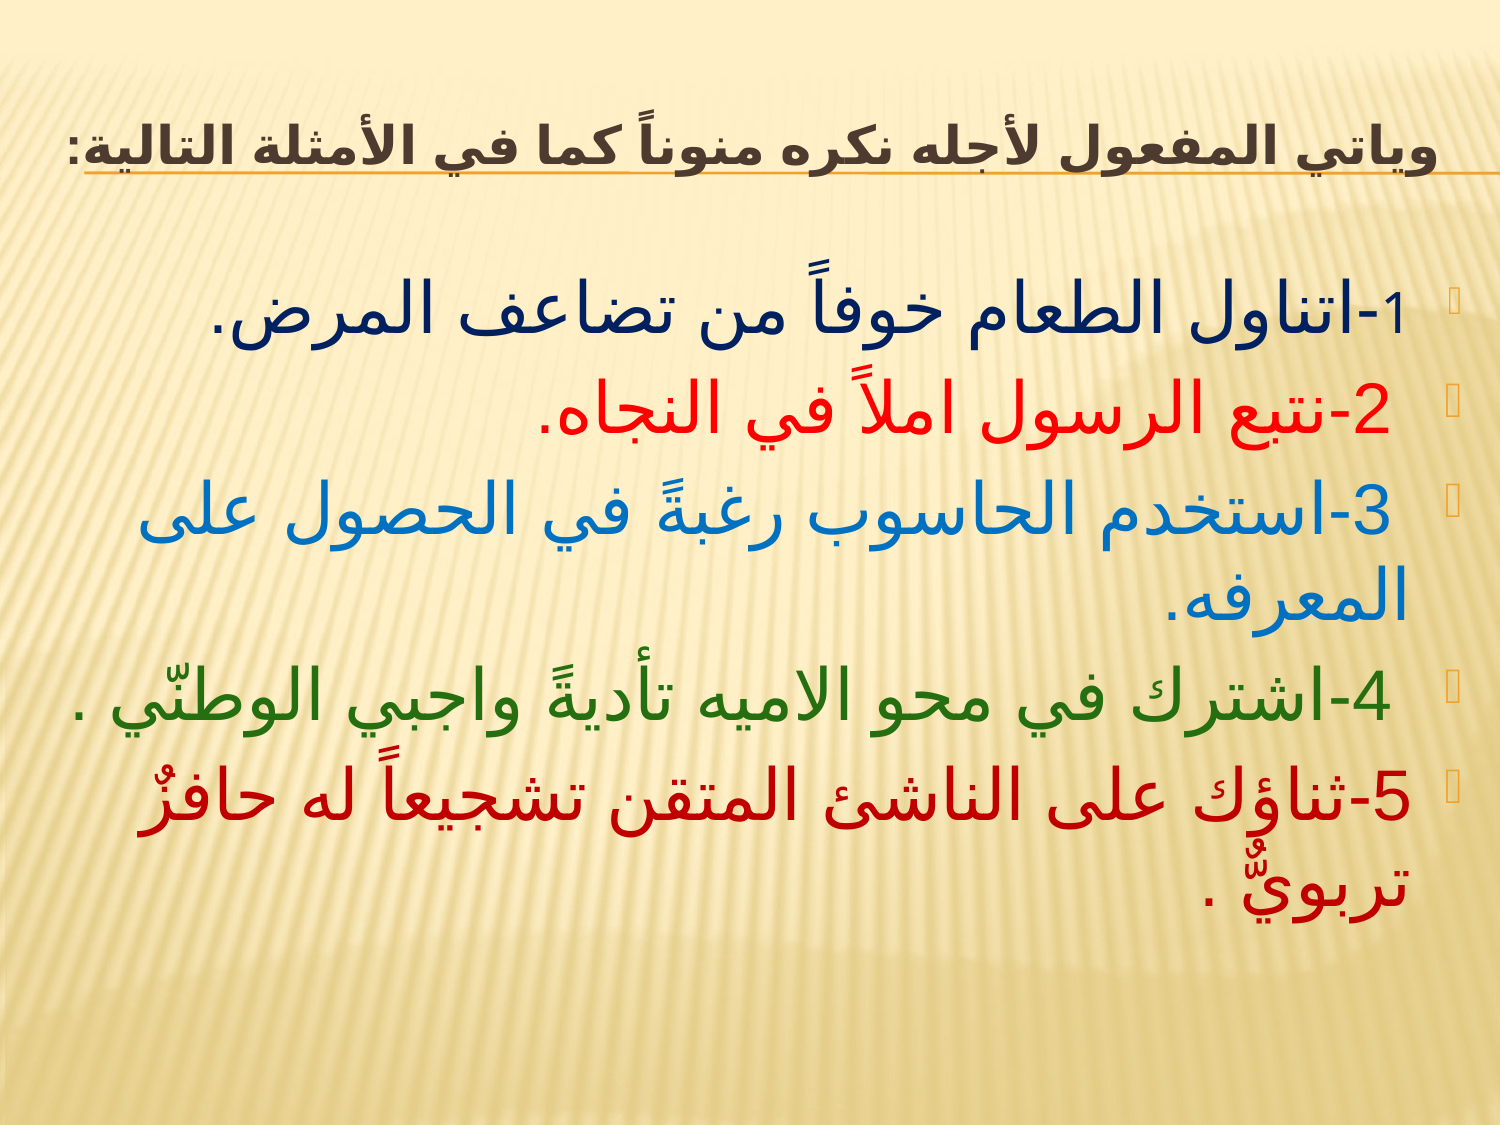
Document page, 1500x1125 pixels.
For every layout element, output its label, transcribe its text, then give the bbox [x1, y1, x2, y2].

list 1-اتناول الطعام خوفاً من تضاعف المرض. 2-نتبع الرسول املاً في النجاه. 3-استخدم الحاسوب رغبةً في الحصول على المعرفه. 4-اشترك في محو الاميه تأديةً واجبي الوطنّي . 5-ثناؤك على الناشئ المتقن تشجيعاً له حافزٌ تربويٌّ . [50, 254, 1475, 998]
title وياتي المفعول لأجله نكره منوناً كما في الأمثلة التالية: [50, 75, 1475, 213]
